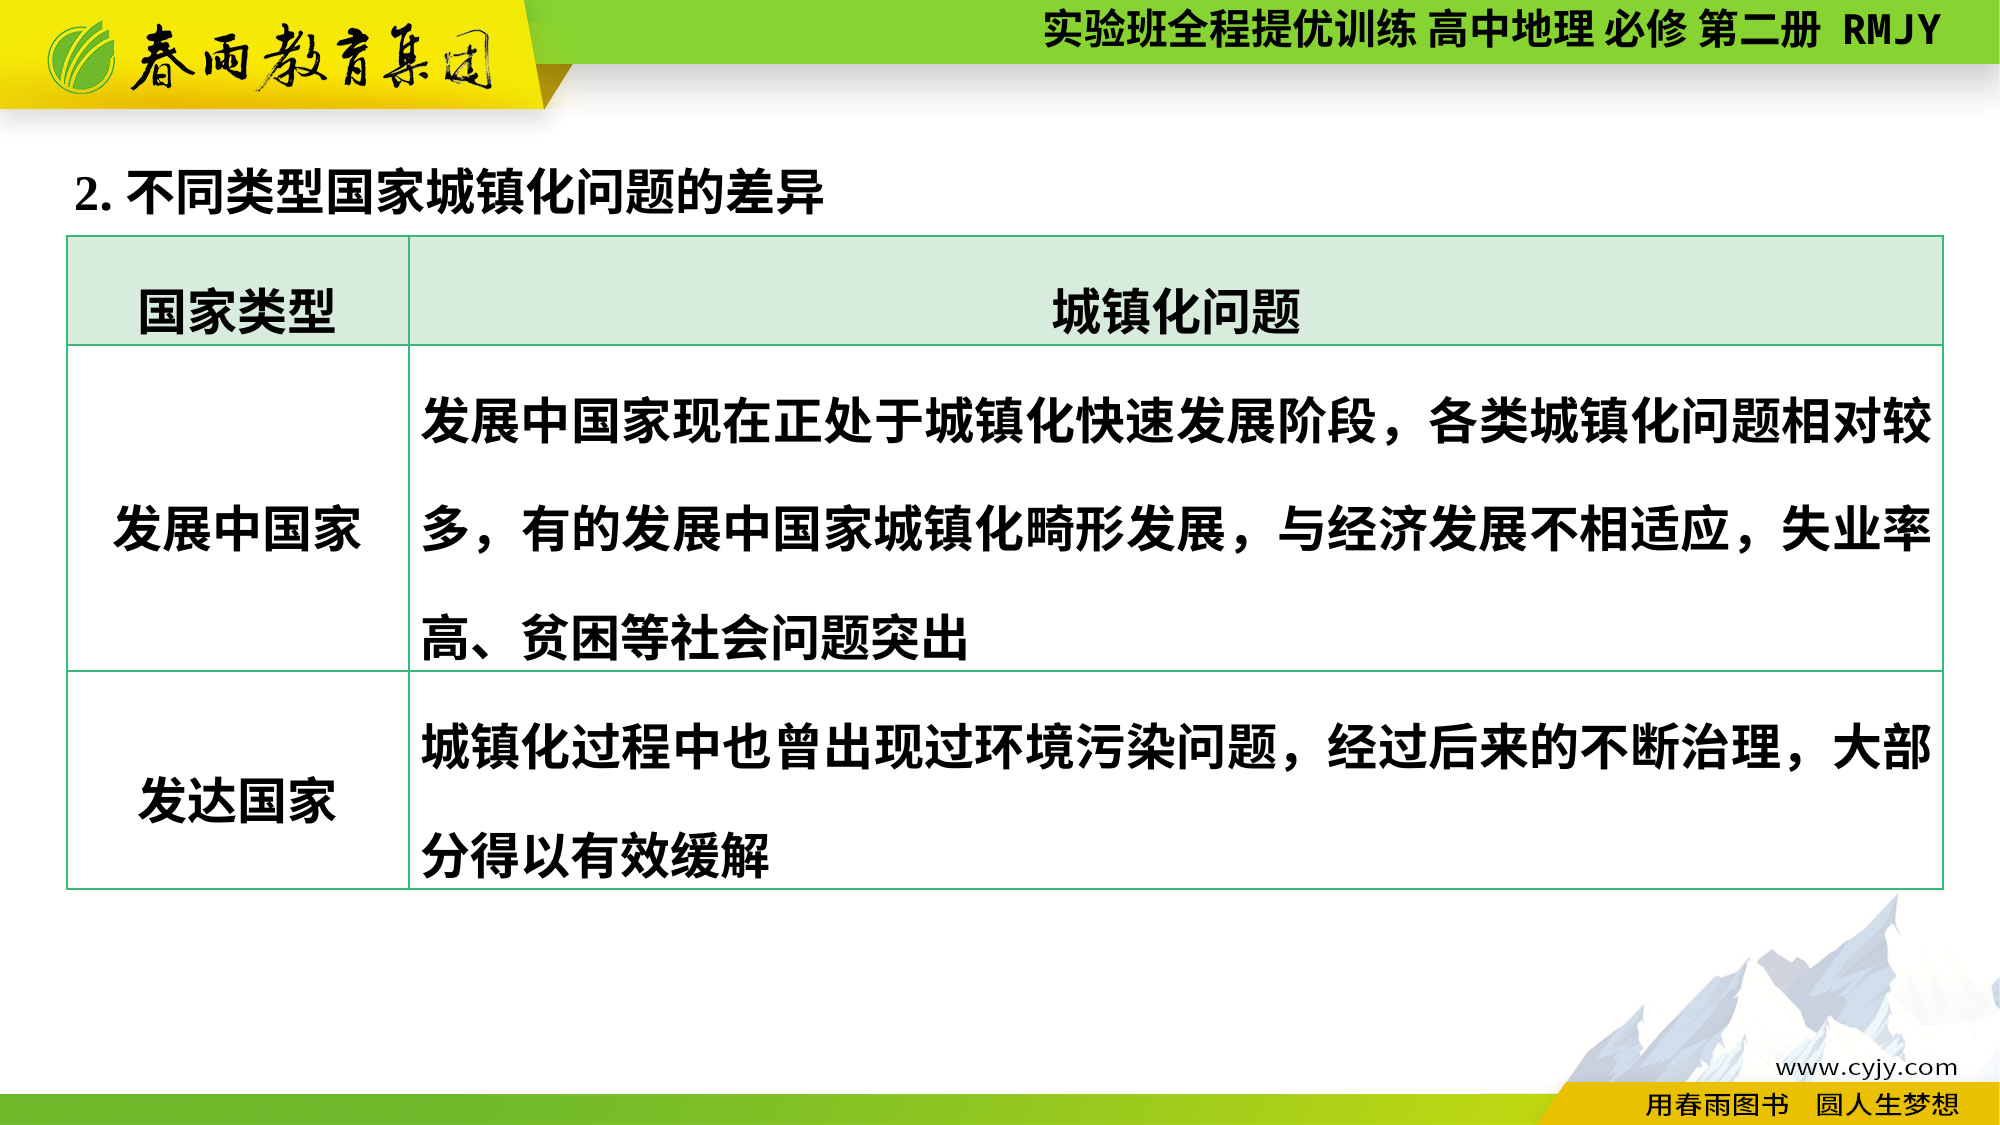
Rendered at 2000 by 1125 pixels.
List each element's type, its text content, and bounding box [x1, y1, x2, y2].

table_header 城镇化问题 [410, 237, 1942, 344]
table_header 国家类型 [68, 237, 408, 344]
table_cell 发达国家 [68, 672, 408, 888]
table_cell 发展中国家现在正处于城镇化快速发展阶段，各类城镇化问题相对较多，有的发展中国家城镇化畸形发展，与经济发展不相适应，失业率高、贫困等社会问题突出 [410, 346, 1942, 670]
table_cell 发展中国家 [68, 346, 408, 670]
list 2.不同类型国家城镇化问题的差异 [59, 122, 1944, 217]
picture [0, 0, 2000, 1125]
table_cell 城镇化过程中也曾出现过环境污染问题，经过后来的不断治理，大部分得以有效缓解 [410, 672, 1942, 888]
